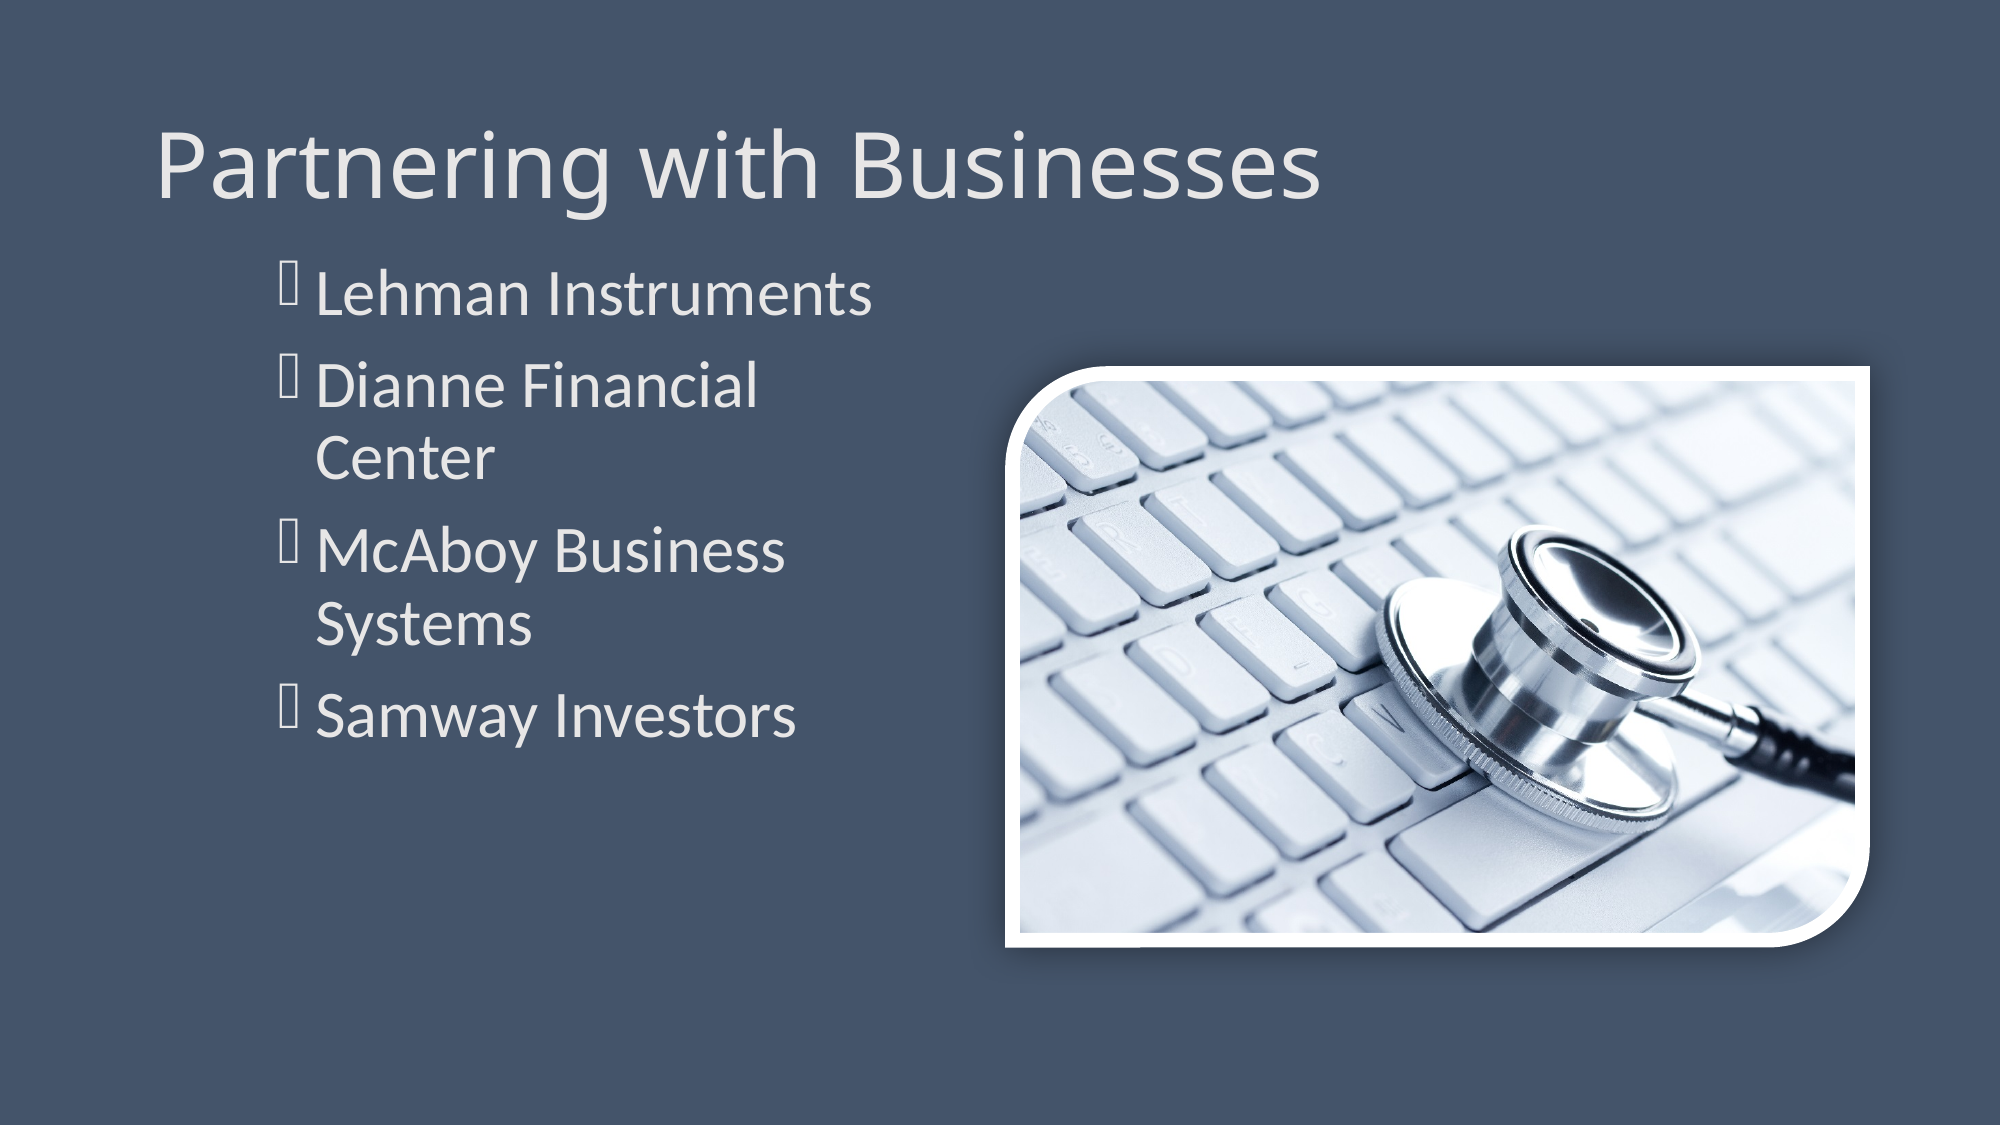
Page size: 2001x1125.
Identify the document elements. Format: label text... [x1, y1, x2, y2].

list Lehman Instruments Dianne Financial Center McAboy Business Systems Samway Investors [262, 249, 924, 1008]
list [1012, 373, 1863, 941]
title Partnering with Businesses [138, 60, 1864, 278]
